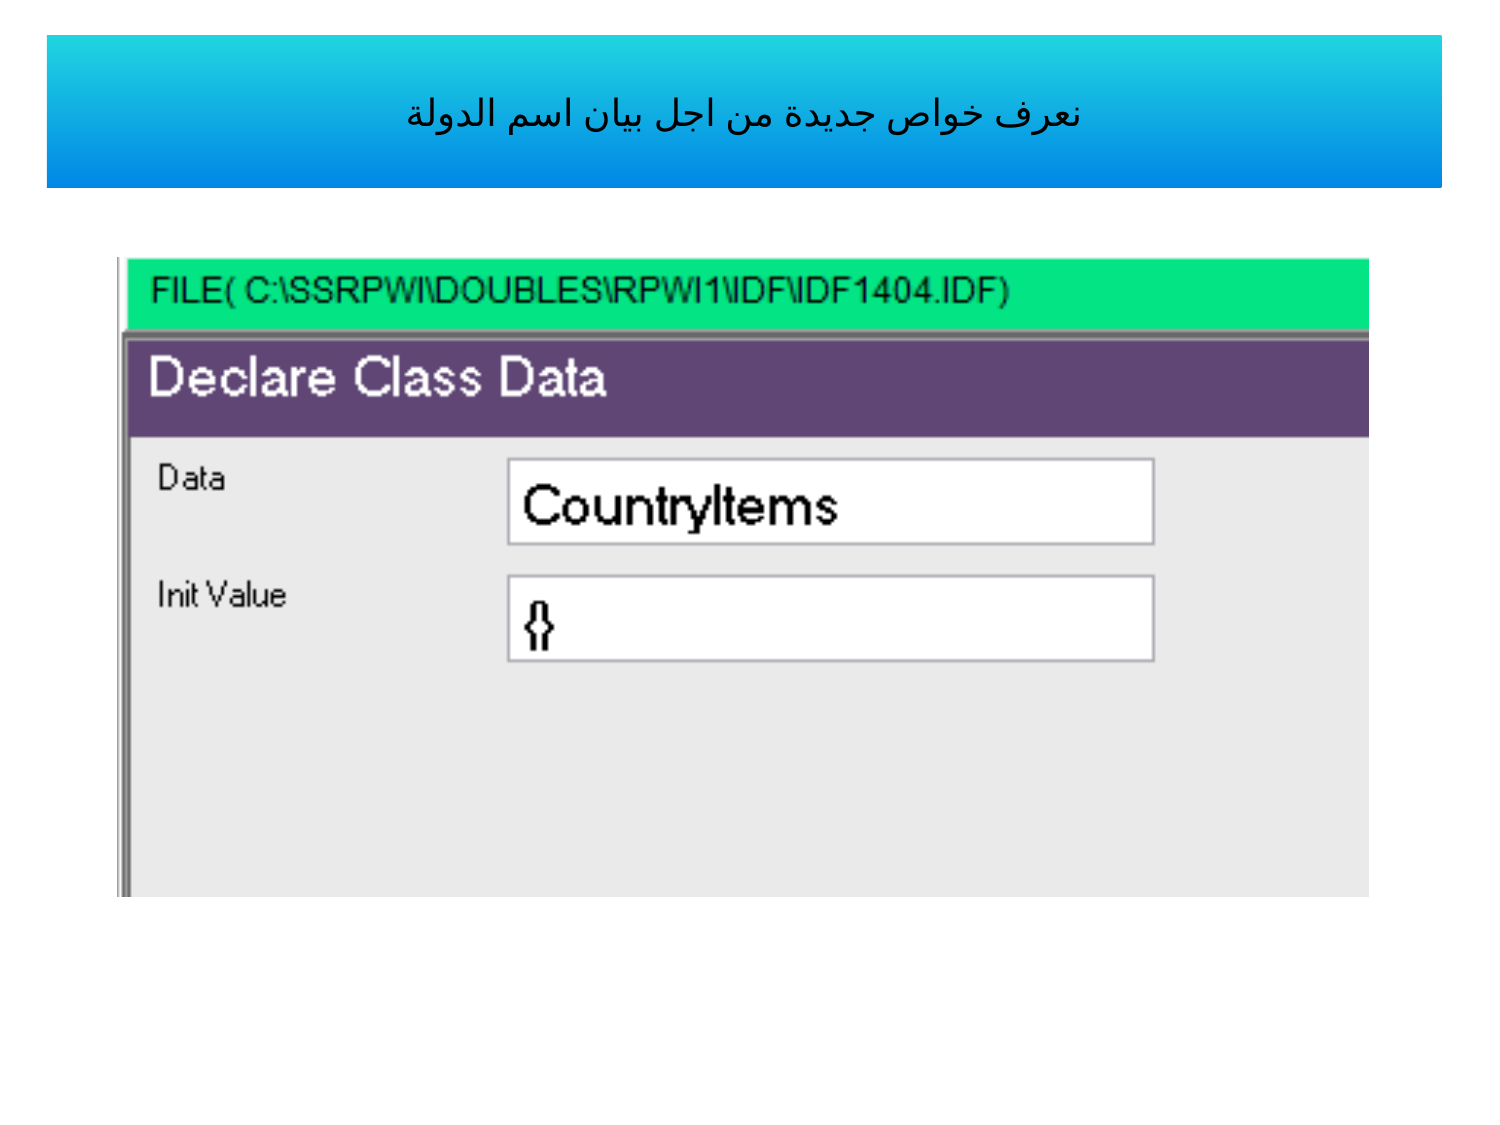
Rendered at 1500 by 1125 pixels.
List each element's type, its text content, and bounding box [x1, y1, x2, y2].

picture [116, 257, 1369, 897]
title نعرف خواص جديدة من اجل بيان اسم الدولة [46, 35, 1442, 188]
